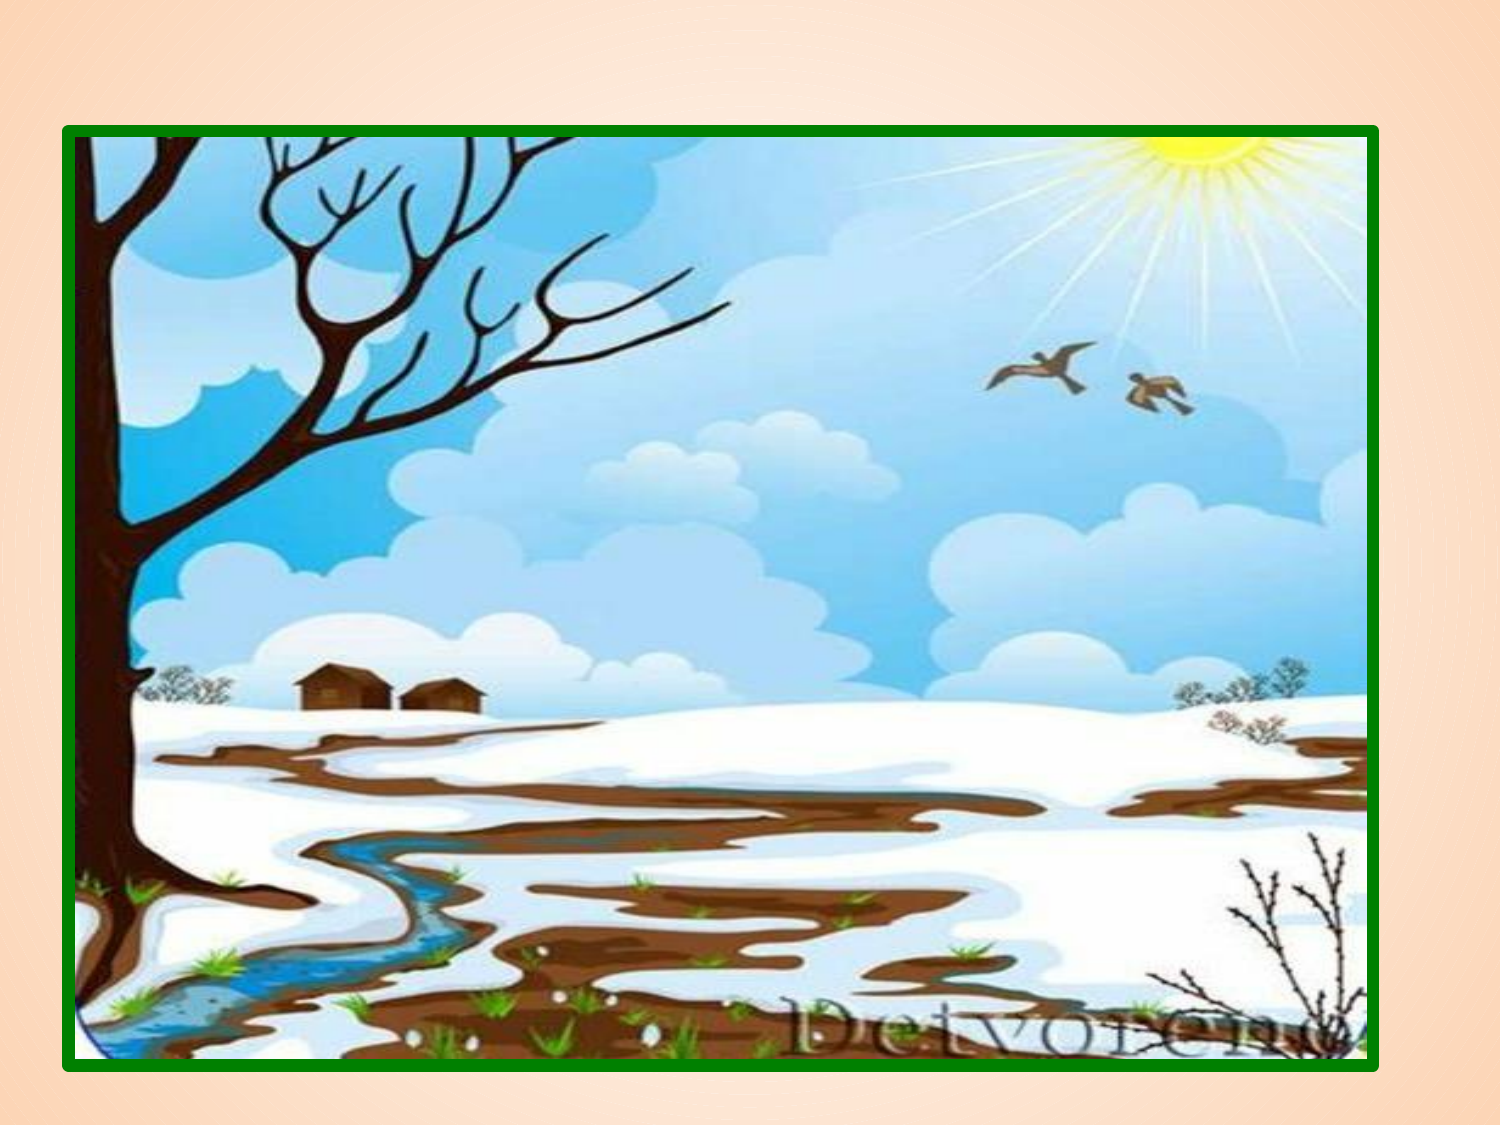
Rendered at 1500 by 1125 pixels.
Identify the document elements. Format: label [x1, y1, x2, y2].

picture [74, 137, 1367, 1060]
